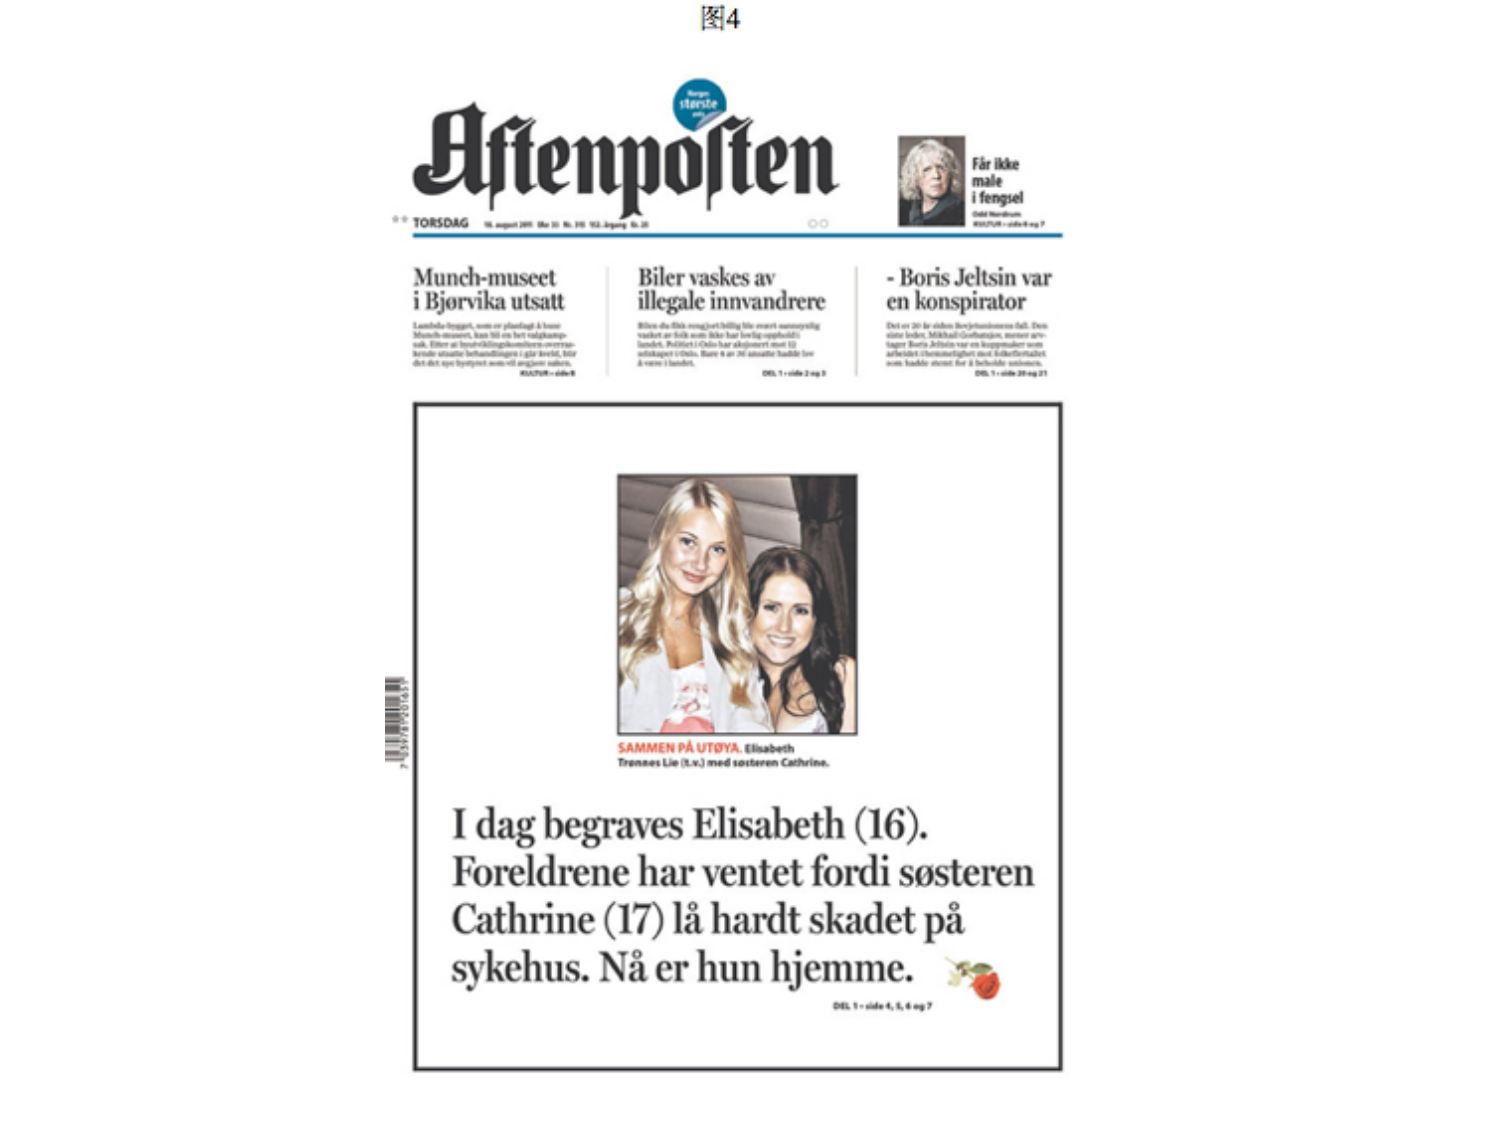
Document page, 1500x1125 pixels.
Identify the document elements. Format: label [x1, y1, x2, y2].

picture [385, 0, 1081, 1081]
